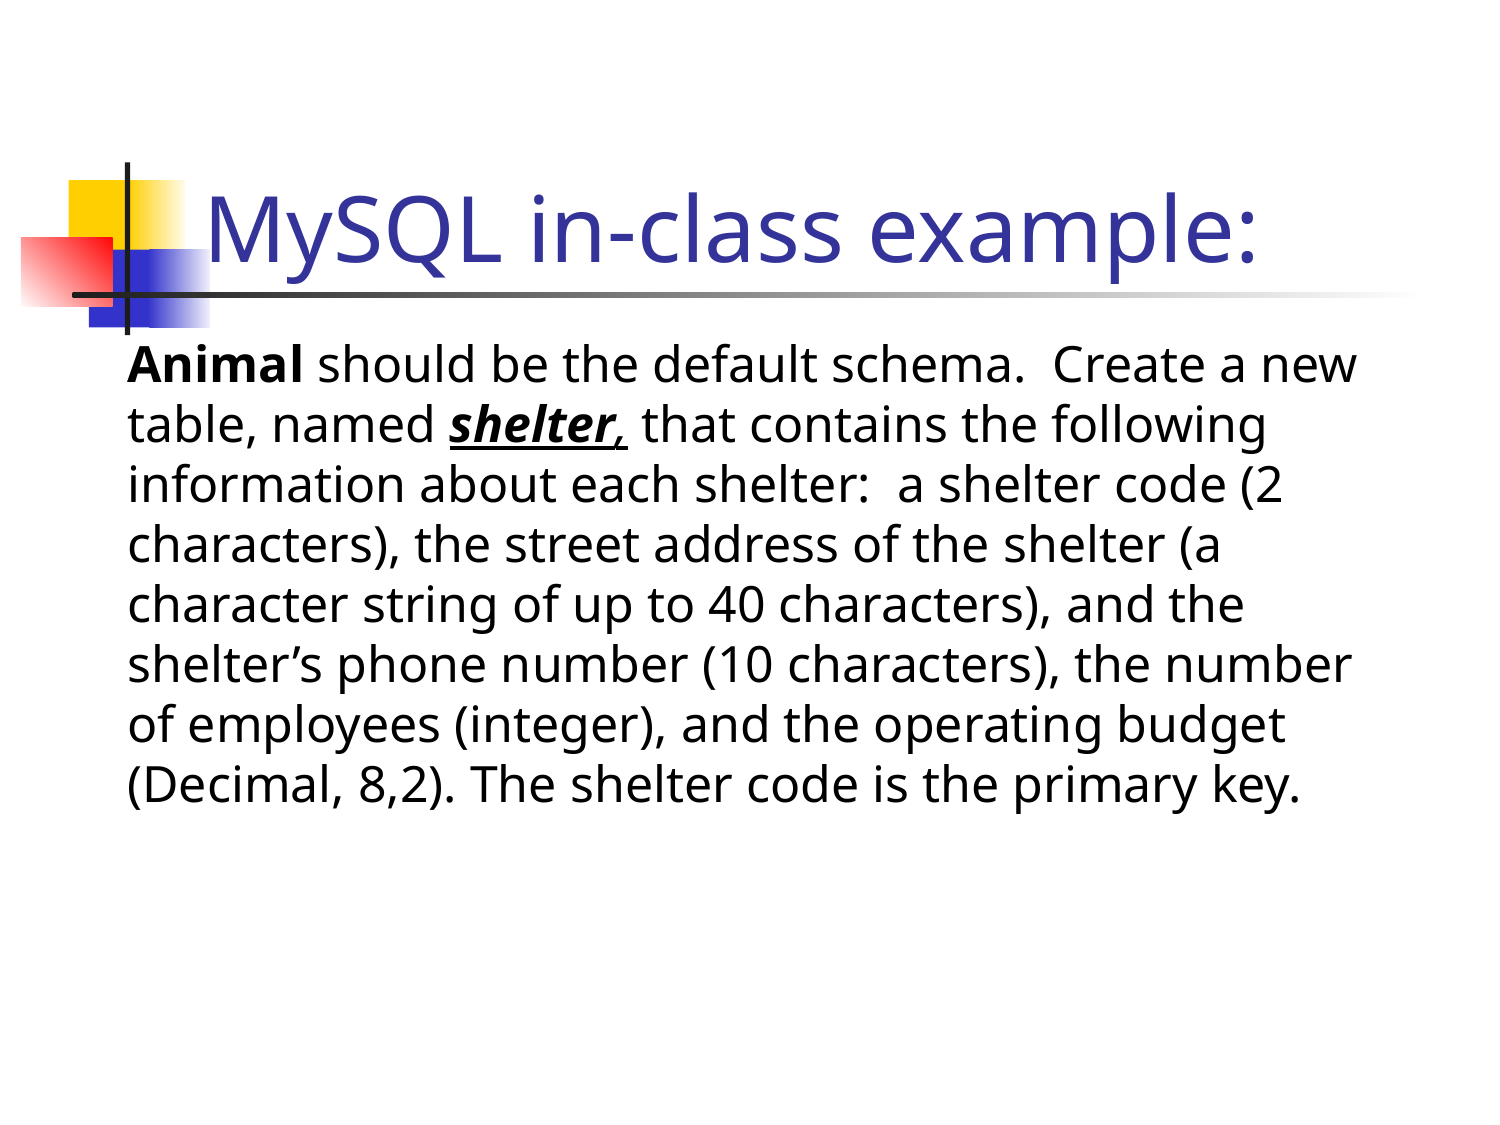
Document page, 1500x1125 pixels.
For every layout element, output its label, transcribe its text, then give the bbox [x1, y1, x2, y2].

title MySQL in-class example: [188, 101, 1468, 289]
list Animal should be the default schema. Create a new table, named shelter, that contains the following information about each shelter: a shelter code (2 characters), the street address of the shelter (a character string of up to 40 characters), and the shelter’s phone number (10 characters), the number of employees (integer), and the operating budget (Decimal, 8,2). The shelter code is the primary key. [112, 324, 1388, 1000]
